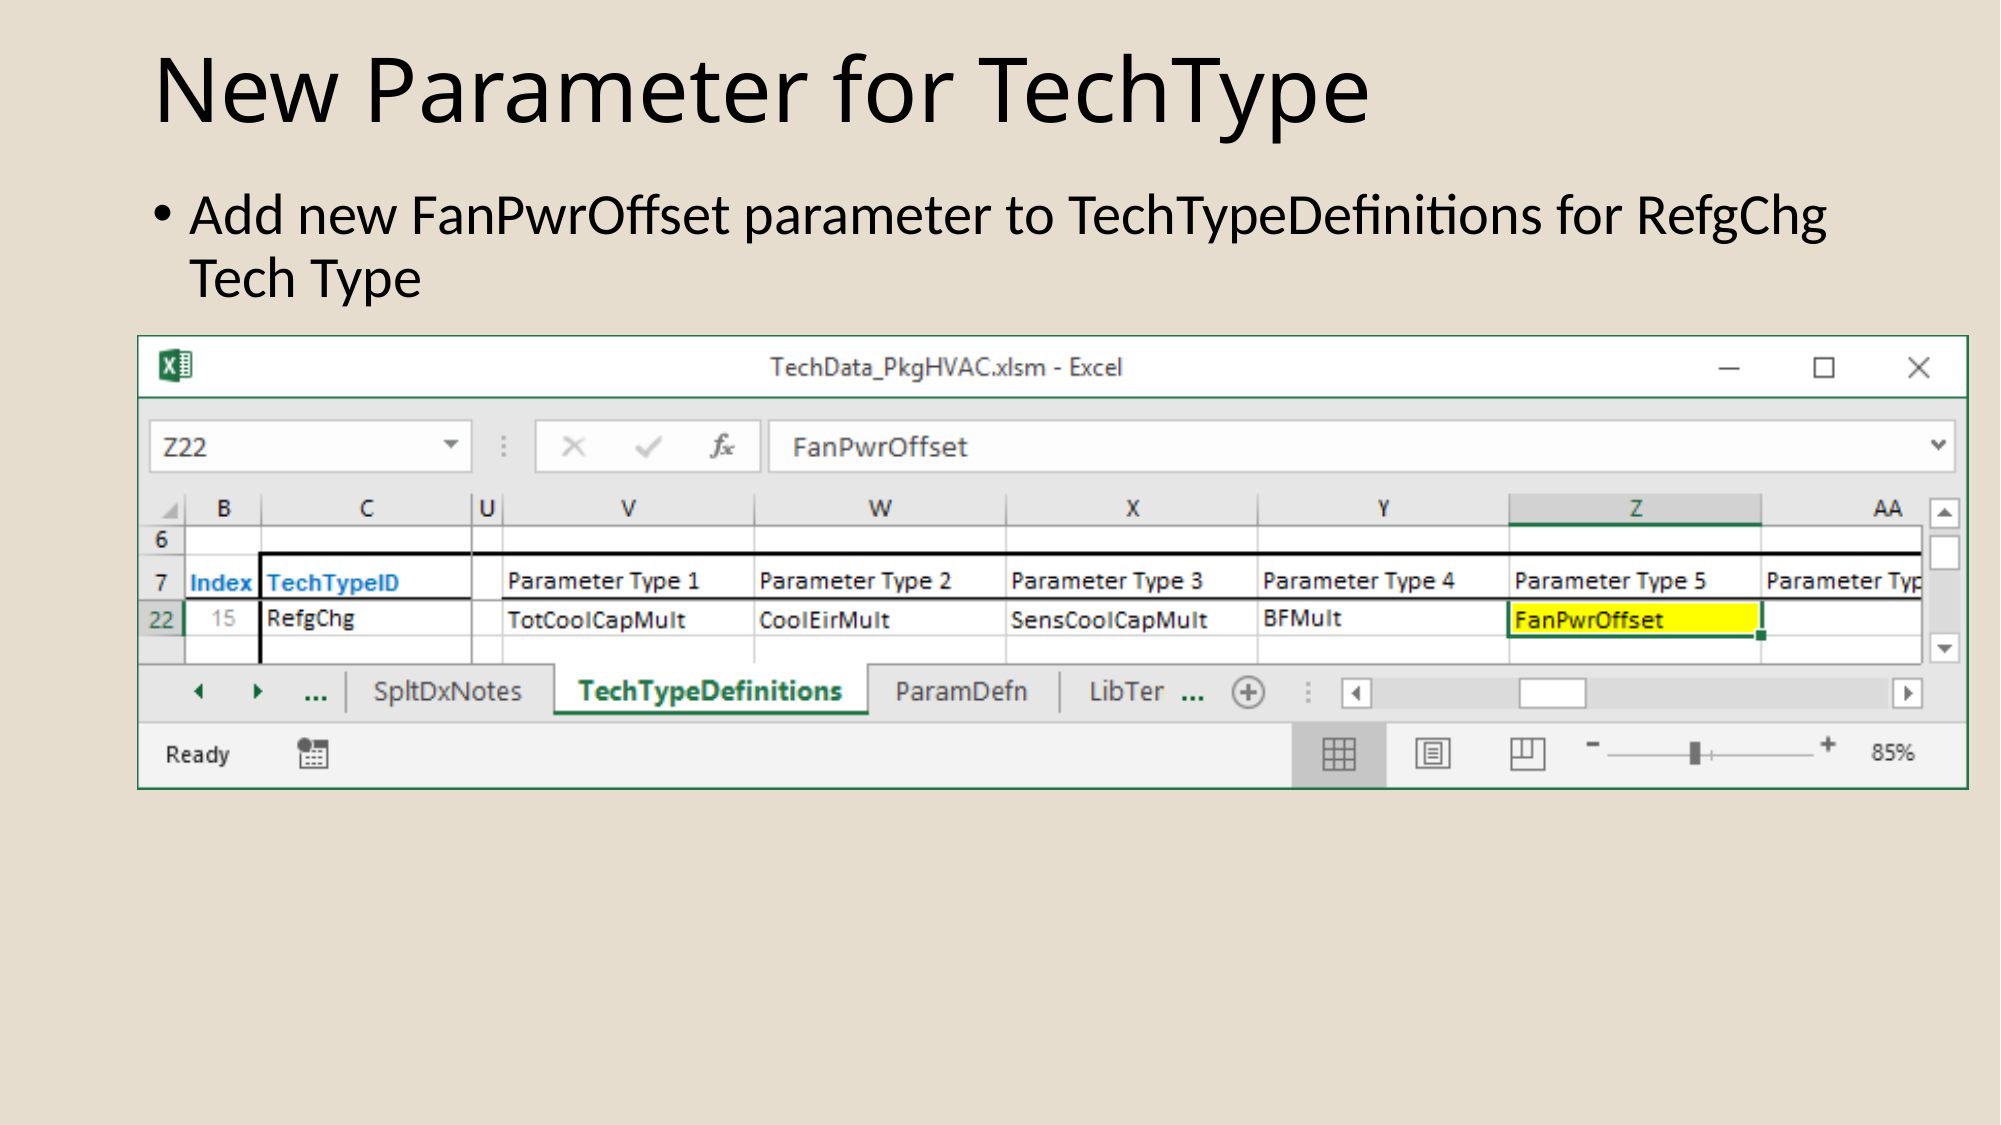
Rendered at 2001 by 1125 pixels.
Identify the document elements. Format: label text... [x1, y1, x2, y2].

title New Parameter for TechType [137, 37, 1863, 150]
list Add new FanPwrOffset parameter to TechTypeDefinitions for RefgChg Tech Type [137, 177, 1863, 335]
picture [137, 335, 1969, 790]
